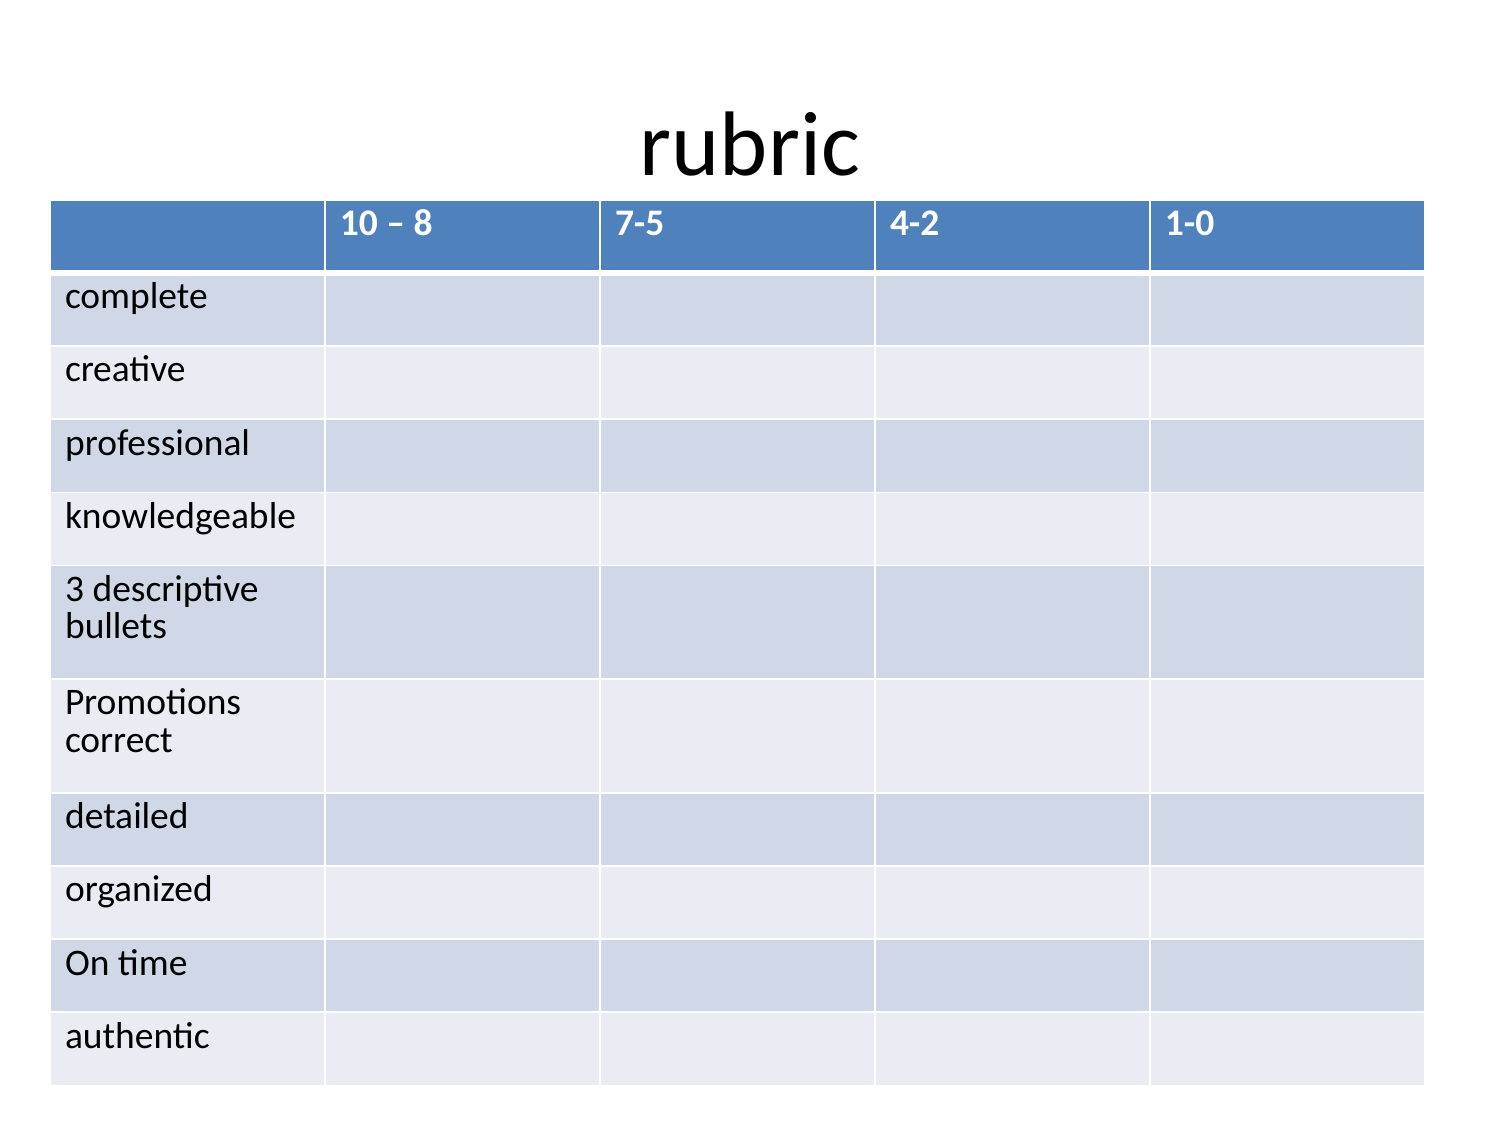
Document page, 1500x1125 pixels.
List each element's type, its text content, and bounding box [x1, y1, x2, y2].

table_cell [876, 347, 1149, 418]
table_cell [1151, 867, 1424, 938]
table_header 4-2 [876, 201, 1149, 270]
table_cell [1151, 420, 1424, 492]
table_cell [326, 940, 599, 1011]
table_cell [326, 867, 599, 938]
table_cell [1151, 493, 1424, 565]
table_cell [326, 420, 599, 492]
table_cell [326, 566, 599, 678]
table_cell [601, 794, 874, 865]
table_cell [876, 940, 1149, 1011]
table_cell [601, 867, 874, 938]
table_cell authentic [51, 1013, 324, 1085]
table_cell [601, 1013, 874, 1085]
table_cell On time [51, 940, 324, 1011]
table_cell [326, 794, 599, 865]
table_cell [601, 680, 874, 792]
table_cell [876, 680, 1149, 792]
table_cell [601, 276, 874, 345]
table_cell organized [51, 867, 324, 938]
table_cell [1151, 276, 1424, 345]
table_cell [601, 940, 874, 1011]
table_cell [326, 680, 599, 792]
table_cell [1151, 940, 1424, 1011]
table_header 7-5 [601, 201, 874, 270]
table_header 1-0 [1151, 201, 1424, 270]
table_cell [601, 566, 874, 678]
table_cell professional [51, 420, 324, 492]
table_cell [326, 347, 599, 418]
table_cell detailed [51, 794, 324, 865]
table_header 10 – 8 [326, 201, 599, 270]
table_cell [876, 794, 1149, 865]
table_cell [1151, 794, 1424, 865]
table_header [51, 201, 324, 270]
table_cell [1151, 1013, 1424, 1085]
table_cell [1151, 680, 1424, 792]
table_cell 3 descriptive bullets [51, 566, 324, 678]
table_cell [1151, 347, 1424, 418]
table_cell [601, 347, 874, 418]
table_cell [601, 493, 874, 565]
table_cell [876, 566, 1149, 678]
table_cell complete [51, 276, 324, 345]
table_cell Promotions correct [51, 680, 324, 792]
table_cell knowledgeable [51, 493, 324, 565]
table_cell [326, 493, 599, 565]
table_cell [326, 276, 599, 345]
table_cell creative [51, 347, 324, 418]
table_cell [876, 1013, 1149, 1085]
table_cell [1151, 566, 1424, 678]
table_cell [326, 1013, 599, 1085]
table_cell [876, 276, 1149, 345]
table_cell [601, 420, 874, 492]
table_cell [876, 420, 1149, 492]
title rubric [75, 45, 1425, 199]
table_cell [876, 493, 1149, 565]
table_cell [876, 867, 1149, 938]
